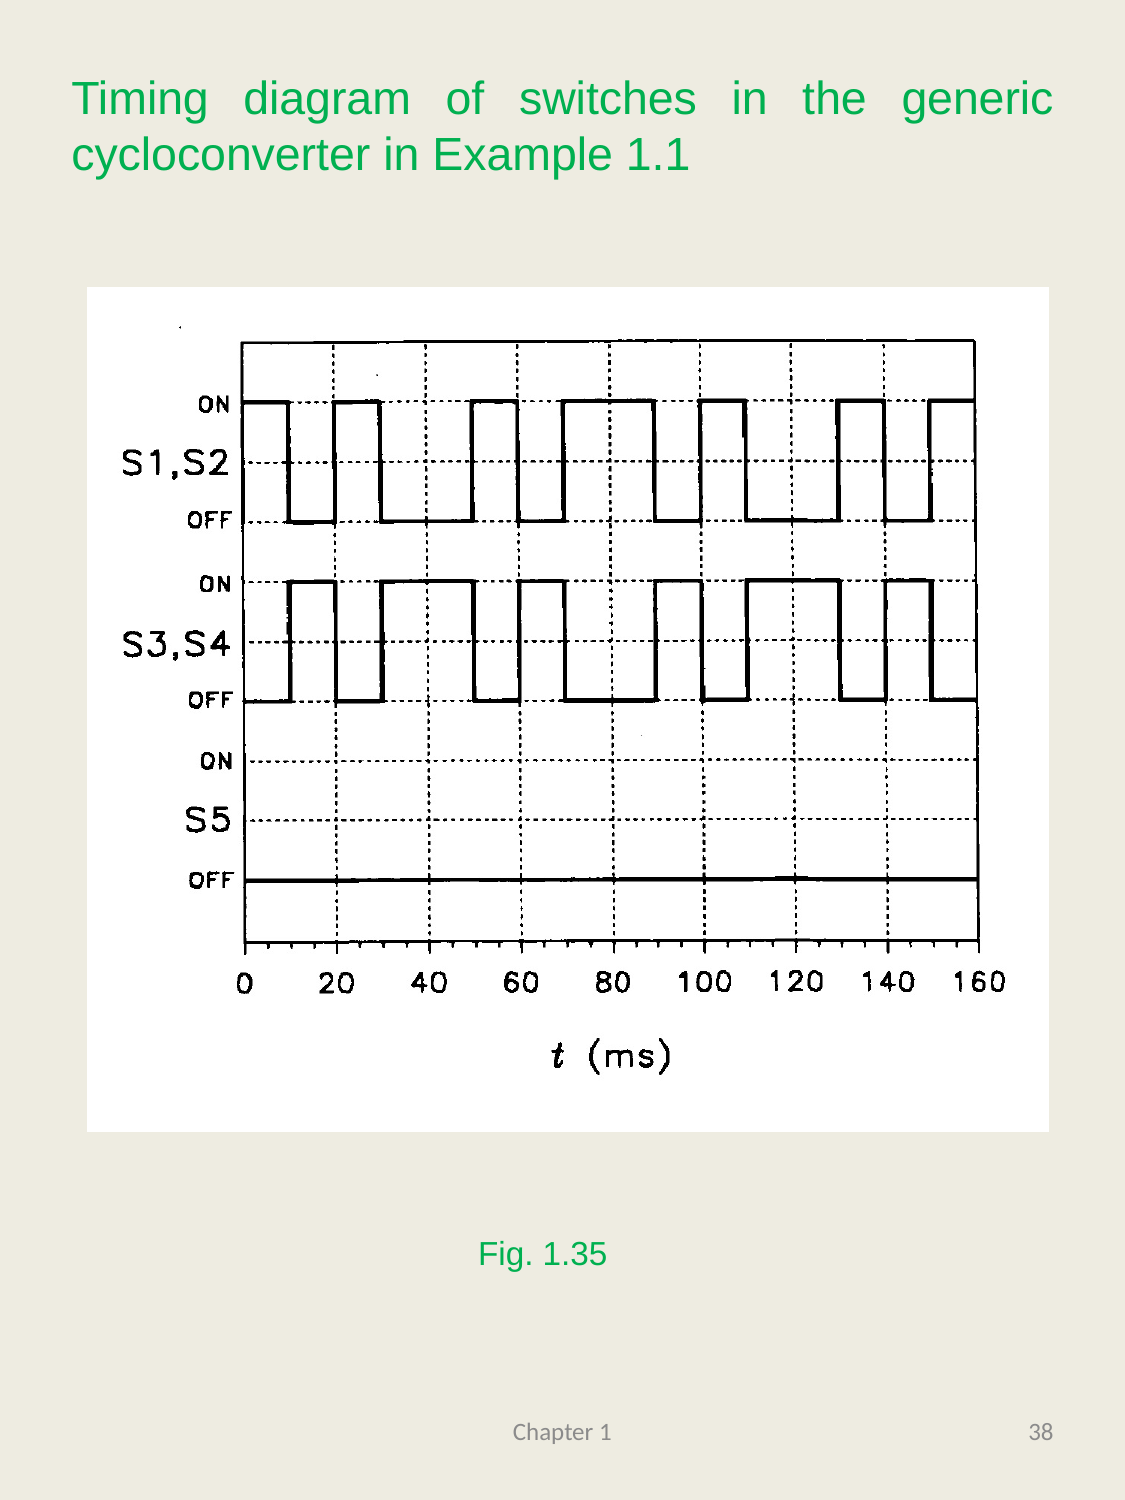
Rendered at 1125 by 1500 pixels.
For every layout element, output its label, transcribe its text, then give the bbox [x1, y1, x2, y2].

title Timing diagram of switches in the generic cycloconverter in Example 1.1 [56, 60, 1069, 188]
picture [87, 287, 1049, 1132]
footer Chapter 1 [384, 1390, 741, 1471]
slide_number 38 [806, 1390, 1069, 1471]
text_box Fig. 1.35 [463, 1224, 623, 1280]
